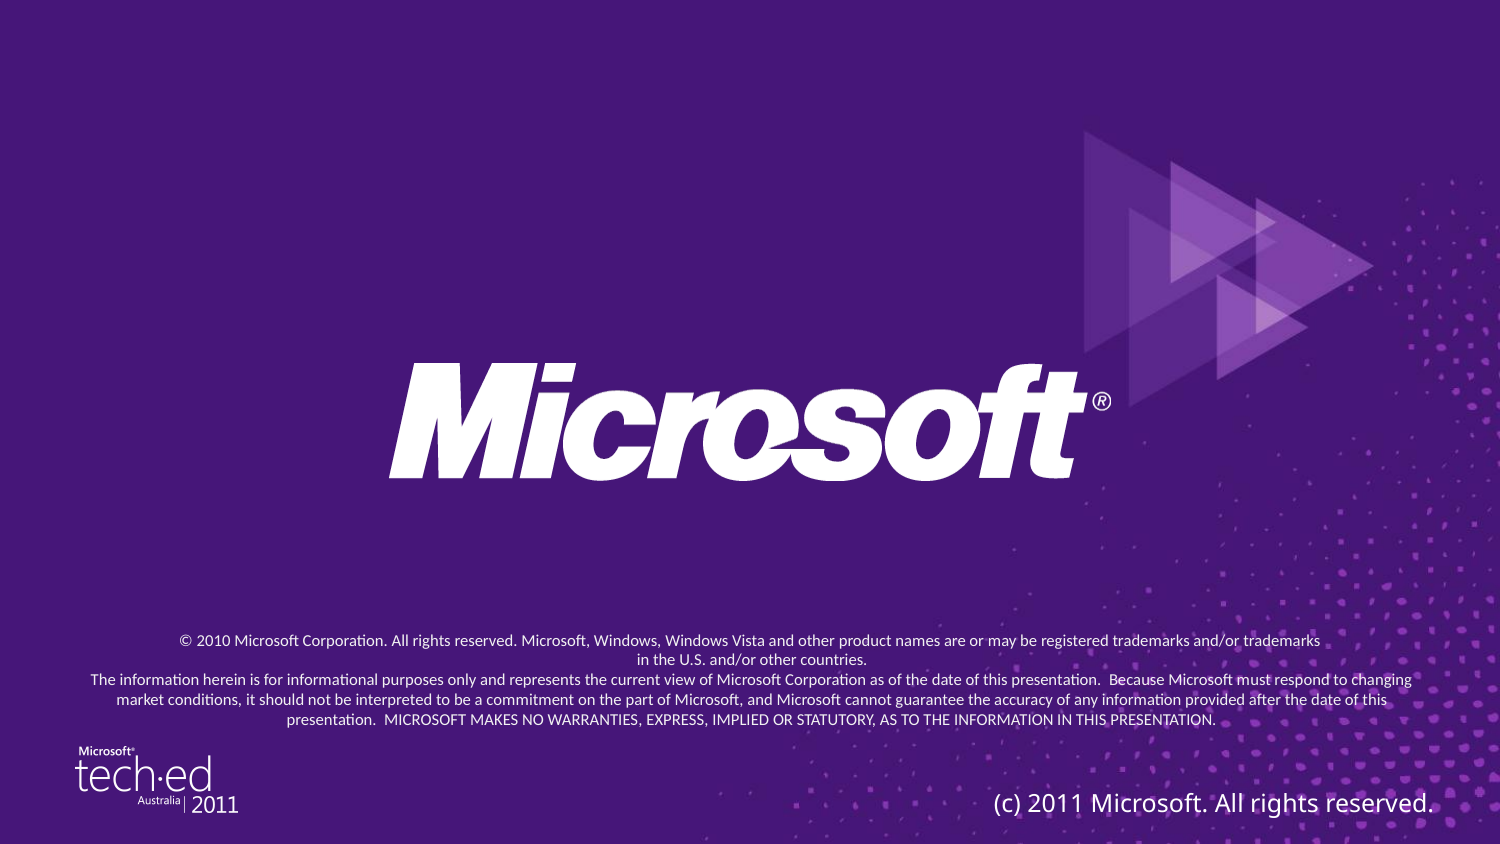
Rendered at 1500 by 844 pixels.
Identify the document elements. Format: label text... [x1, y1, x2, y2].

picture [0, 0, 1500, 844]
footer (c) 2011 Microsoft. All rights reserved. [975, 782, 1450, 827]
text_box © 2010 Microsoft Corporation. All rights reserved. Microsoft, Windows, Windows Vista and other product names are or may be registered trademarks and/or trademarks in the U.S. and/or other countries. The information herein is for informational purposes only and represents the current view of Microsoft Corporation as of the date of this presentation. Because Microsoft must respond to changing market conditions, it should not be interpreted to be a commitment on the part of Microsoft, and Microsoft cannot guarantee the accuracy of any information provided after the date of this presentation. MICROSOFT MAKES NO WARRANTIES, EXPRESS, IMPLIED OR STATUTORY, AS TO THE INFORMATION IN THIS PRESENTATION. [64, 621, 1440, 737]
